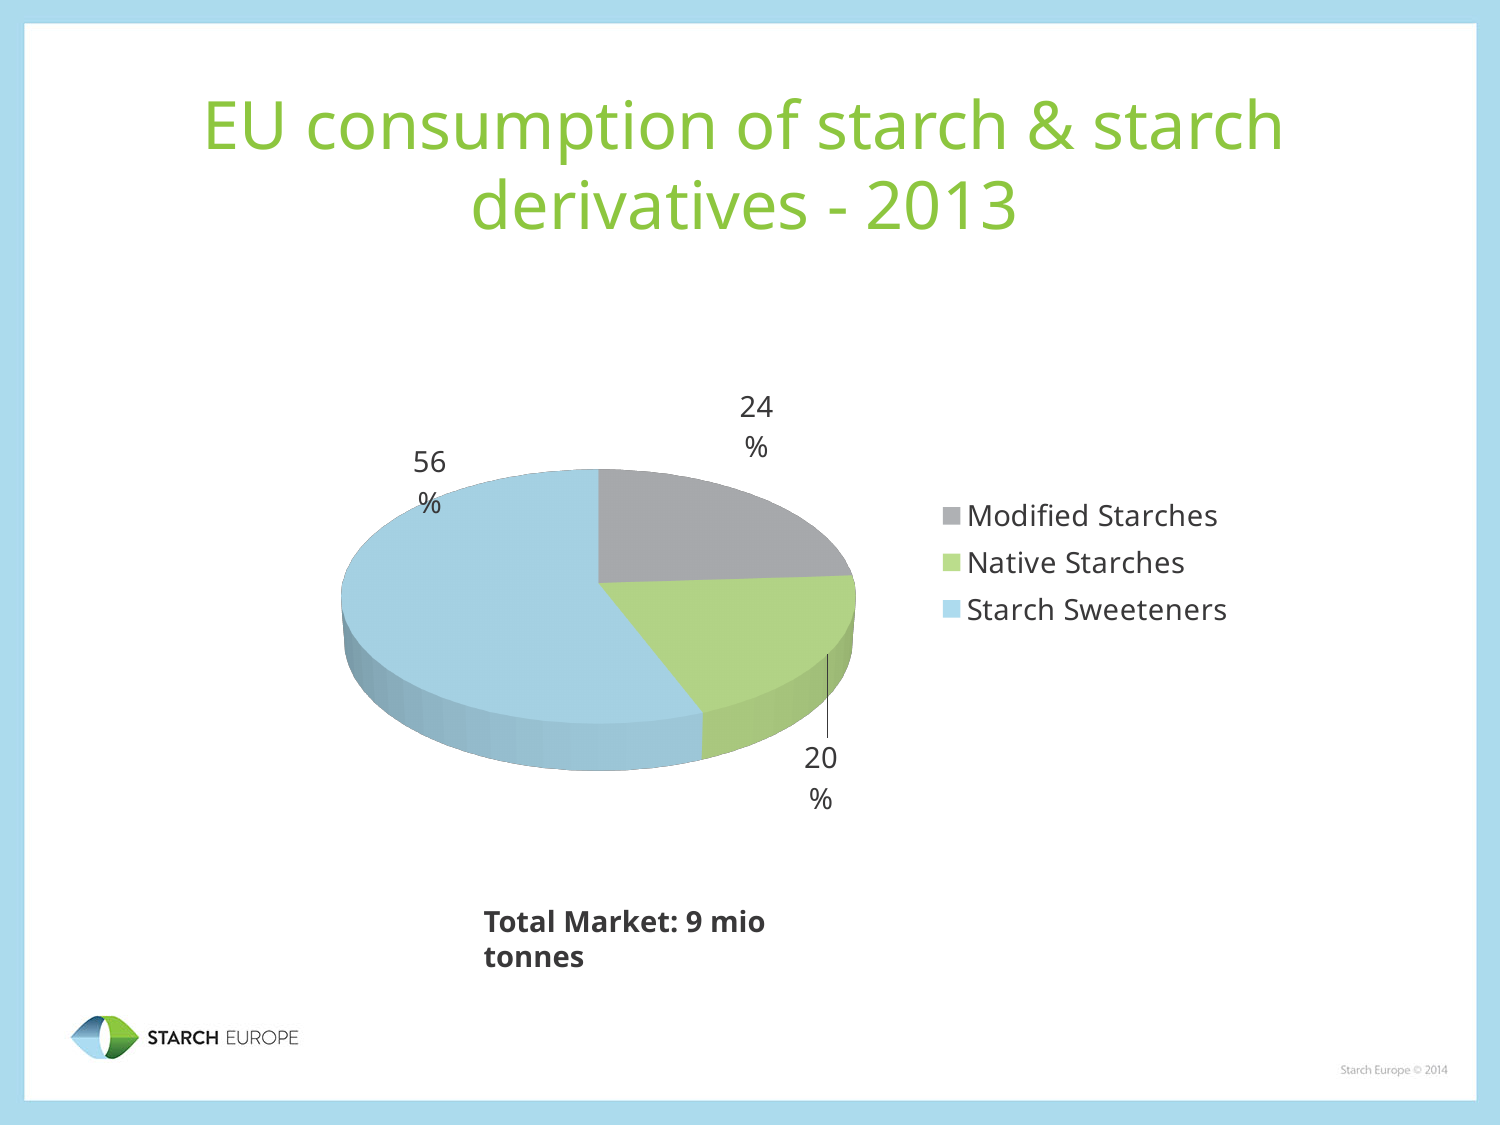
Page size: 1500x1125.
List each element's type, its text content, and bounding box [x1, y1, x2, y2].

title EU consumption of starch & starch derivatives - 2013 [148, 69, 1342, 257]
text_box Total Market: 9 mio tonnes [468, 904, 861, 981]
picture [0, 0, 1500, 1125]
chart [249, 228, 1251, 897]
